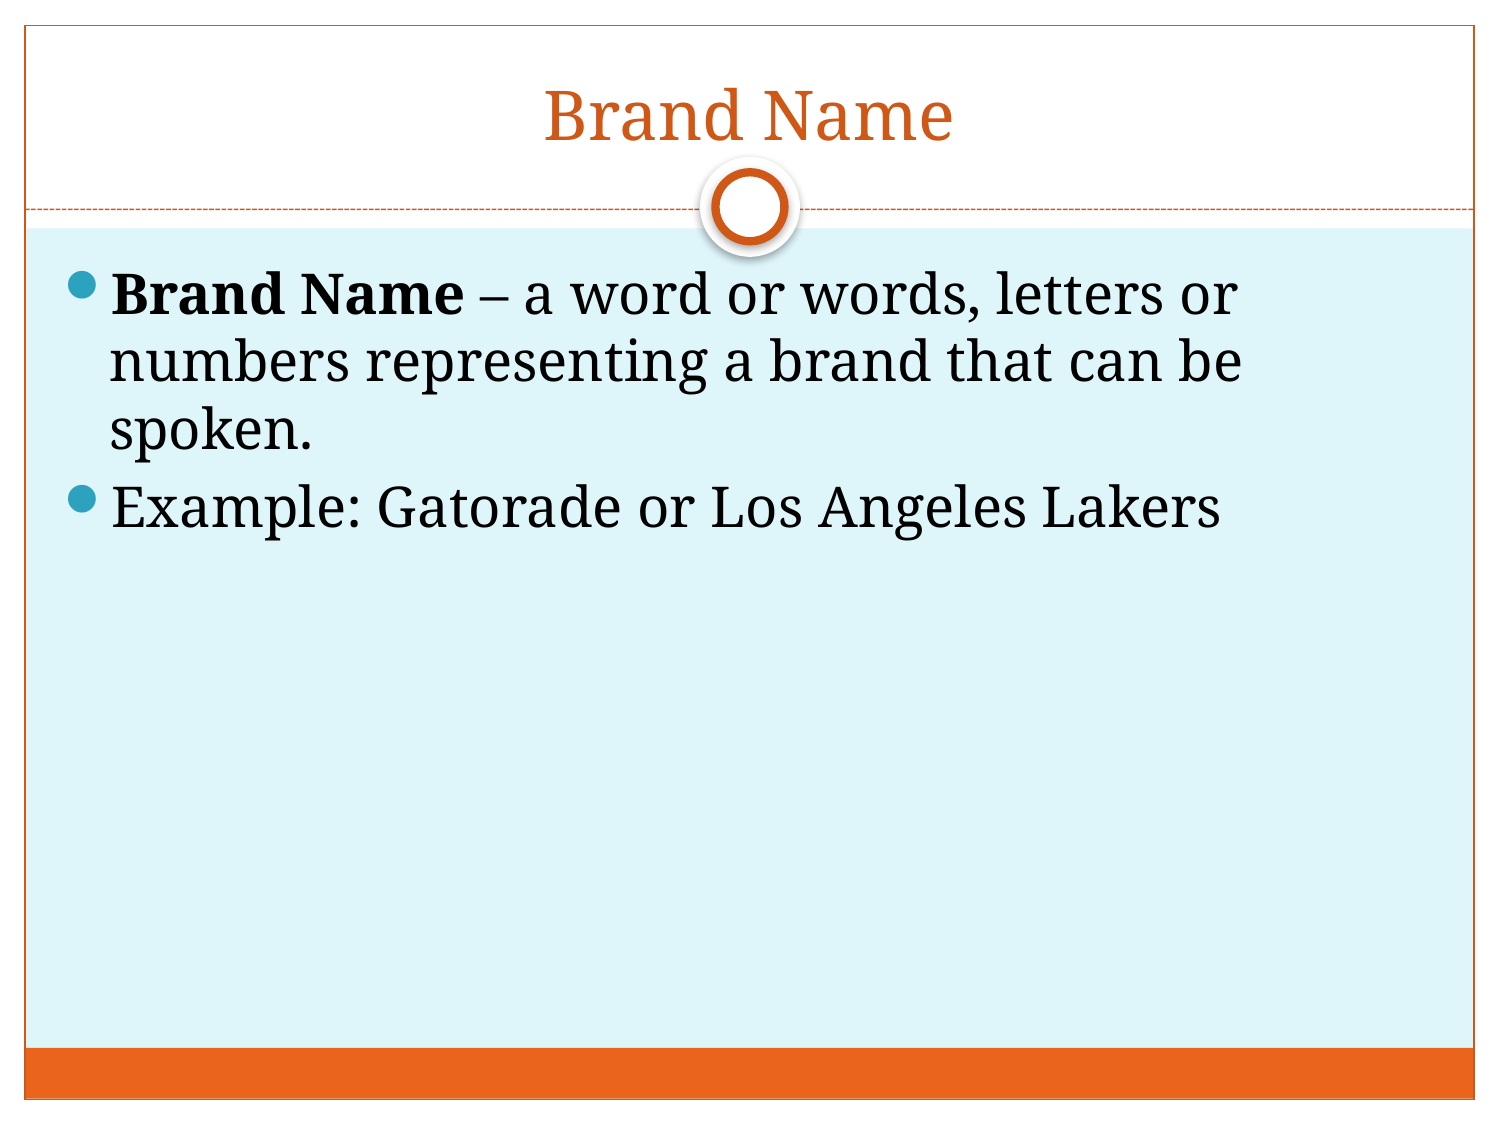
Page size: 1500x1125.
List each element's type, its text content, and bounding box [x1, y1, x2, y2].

list Brand Name – a word or words, letters or numbers representing a brand that can be spoken. Example: Gatorade or Los Angeles Lakers [49, 250, 1445, 1001]
title Brand Name [49, 37, 1450, 162]
